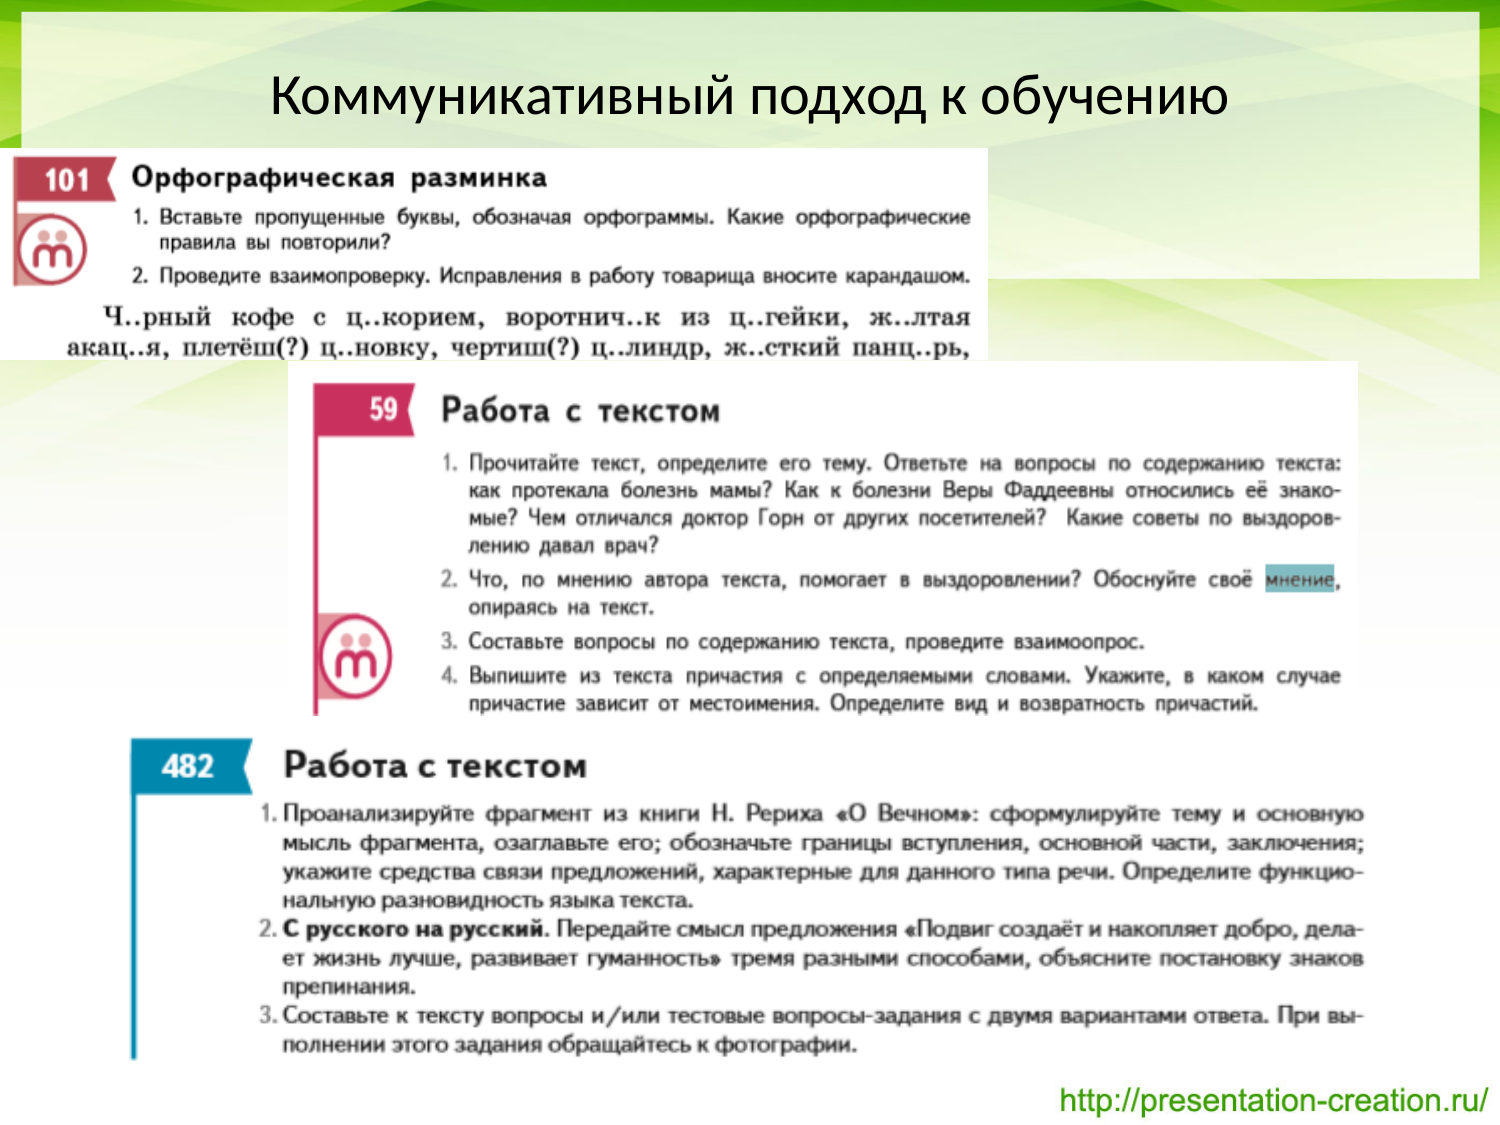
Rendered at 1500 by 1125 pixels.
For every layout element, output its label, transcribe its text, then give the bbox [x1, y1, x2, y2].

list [0, 148, 988, 361]
title Коммуникативный подход к обучению [75, 45, 1425, 138]
picture [0, 0, 1500, 1125]
